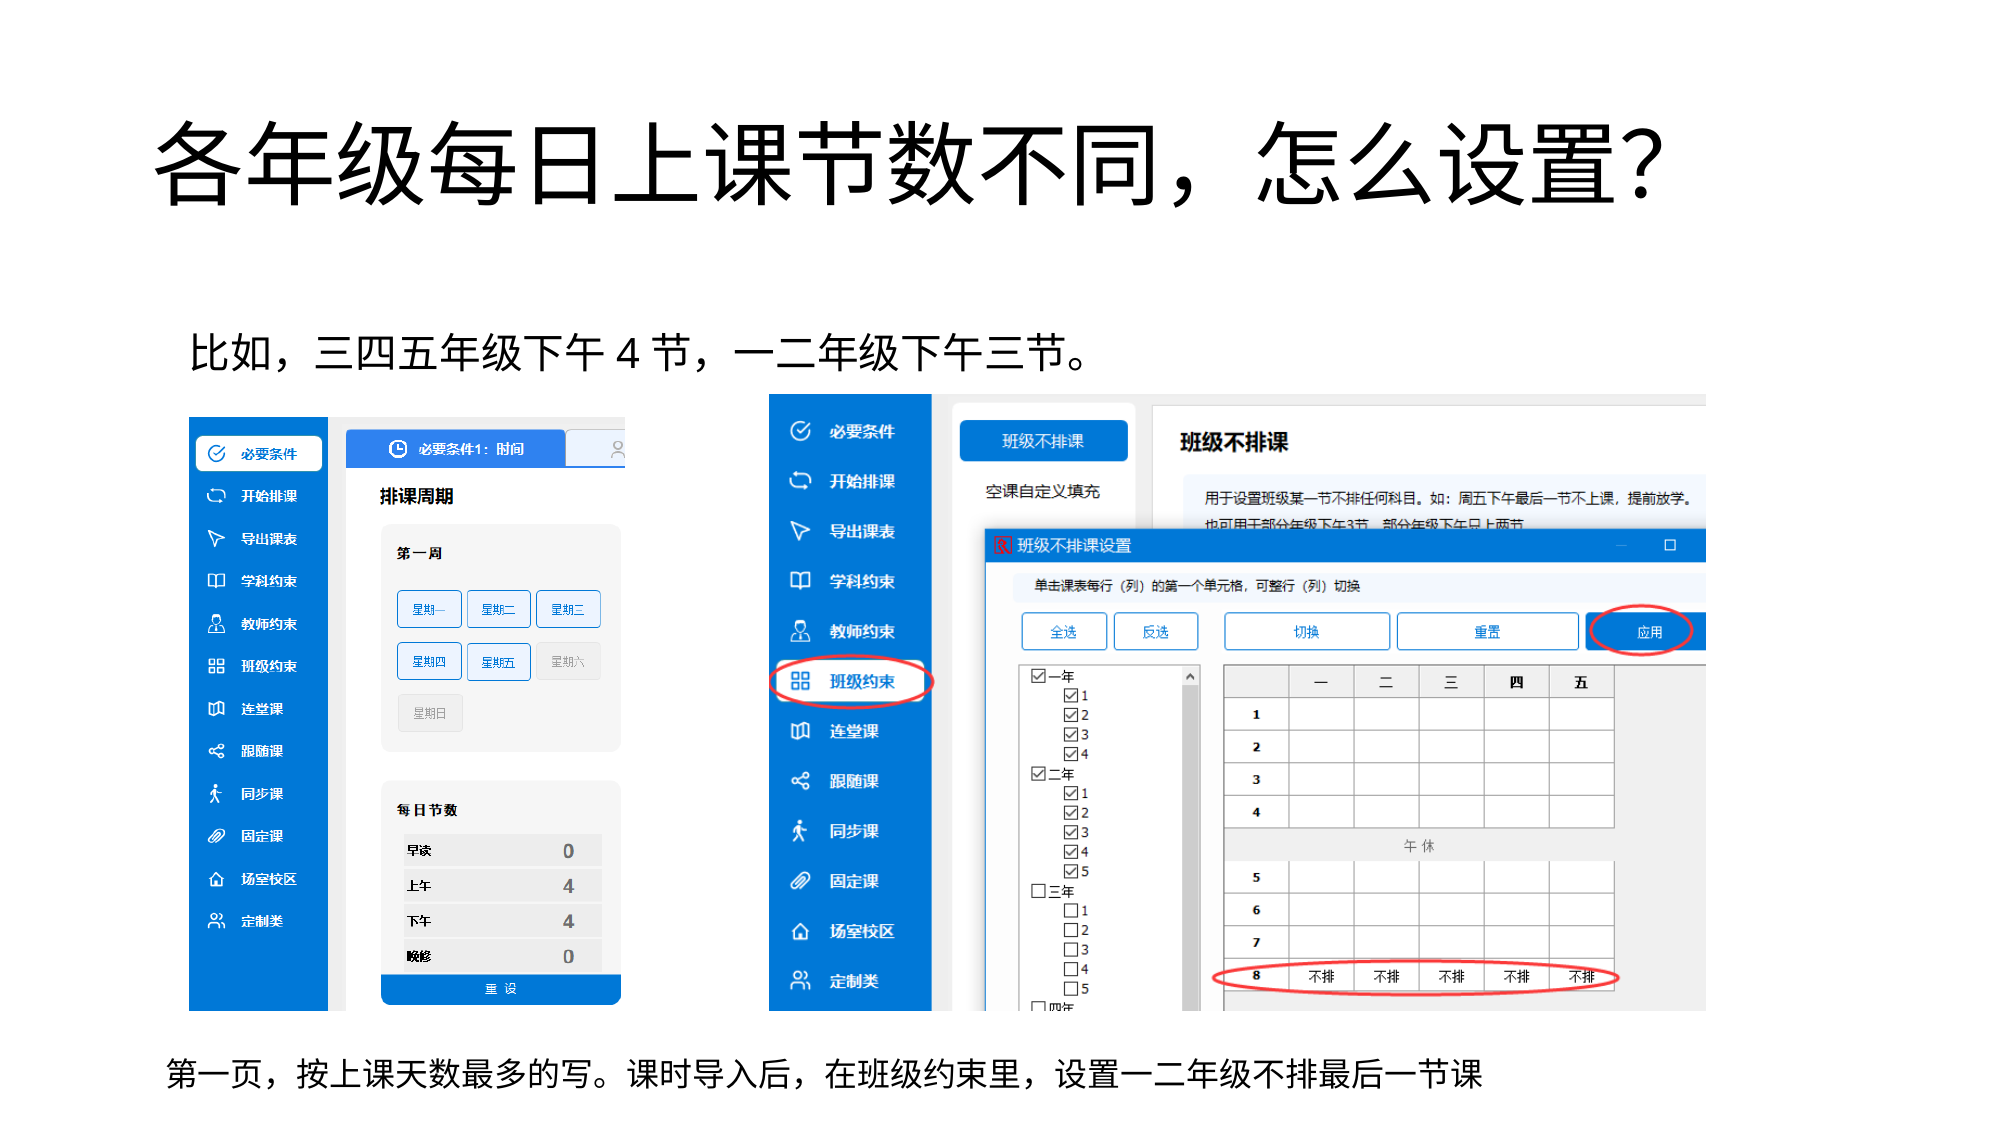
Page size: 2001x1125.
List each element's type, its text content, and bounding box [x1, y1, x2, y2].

text_box 比如，三四五年级下午4节，一二年级下午三节。 [173, 307, 1238, 403]
picture [769, 394, 1706, 1011]
title 各年级每日上课节数不同，怎么设置？ [137, 59, 1863, 278]
picture [189, 417, 625, 1011]
text_box 第一页，按上课天数最多的写。课时导入后，在班级约束里，设置一二年级不排最后一节课 [150, 1039, 1752, 1112]
